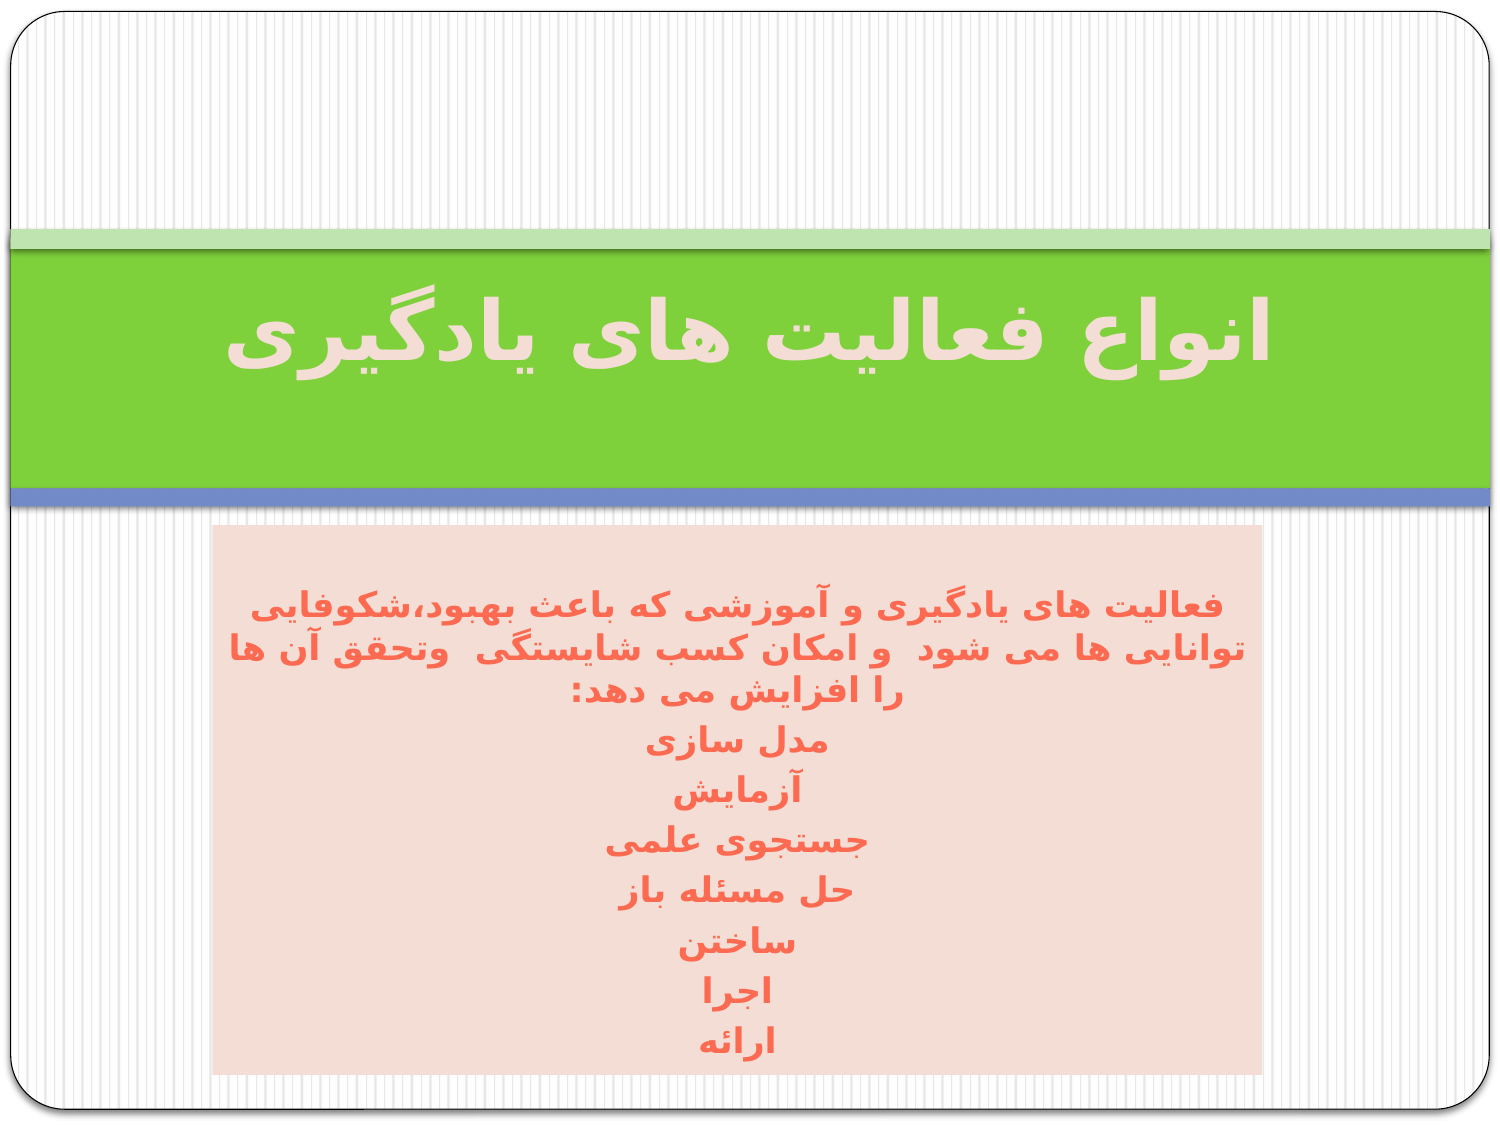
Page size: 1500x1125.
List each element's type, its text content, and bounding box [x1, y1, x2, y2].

subtitle فعالیت های یادگیری و آموزشی که باعث بهبود،شکوفایی توانایی ها می شود و امکان کسب شایستگی وتحقق آن ها را افزایش می دهد: مدل سازی آزمایش جستجوی علمی حل مسئله باز ساختن اجرا ارائه [212, 525, 1263, 1075]
title انواع فعالیت های یادگیری [75, 187, 1425, 475]
